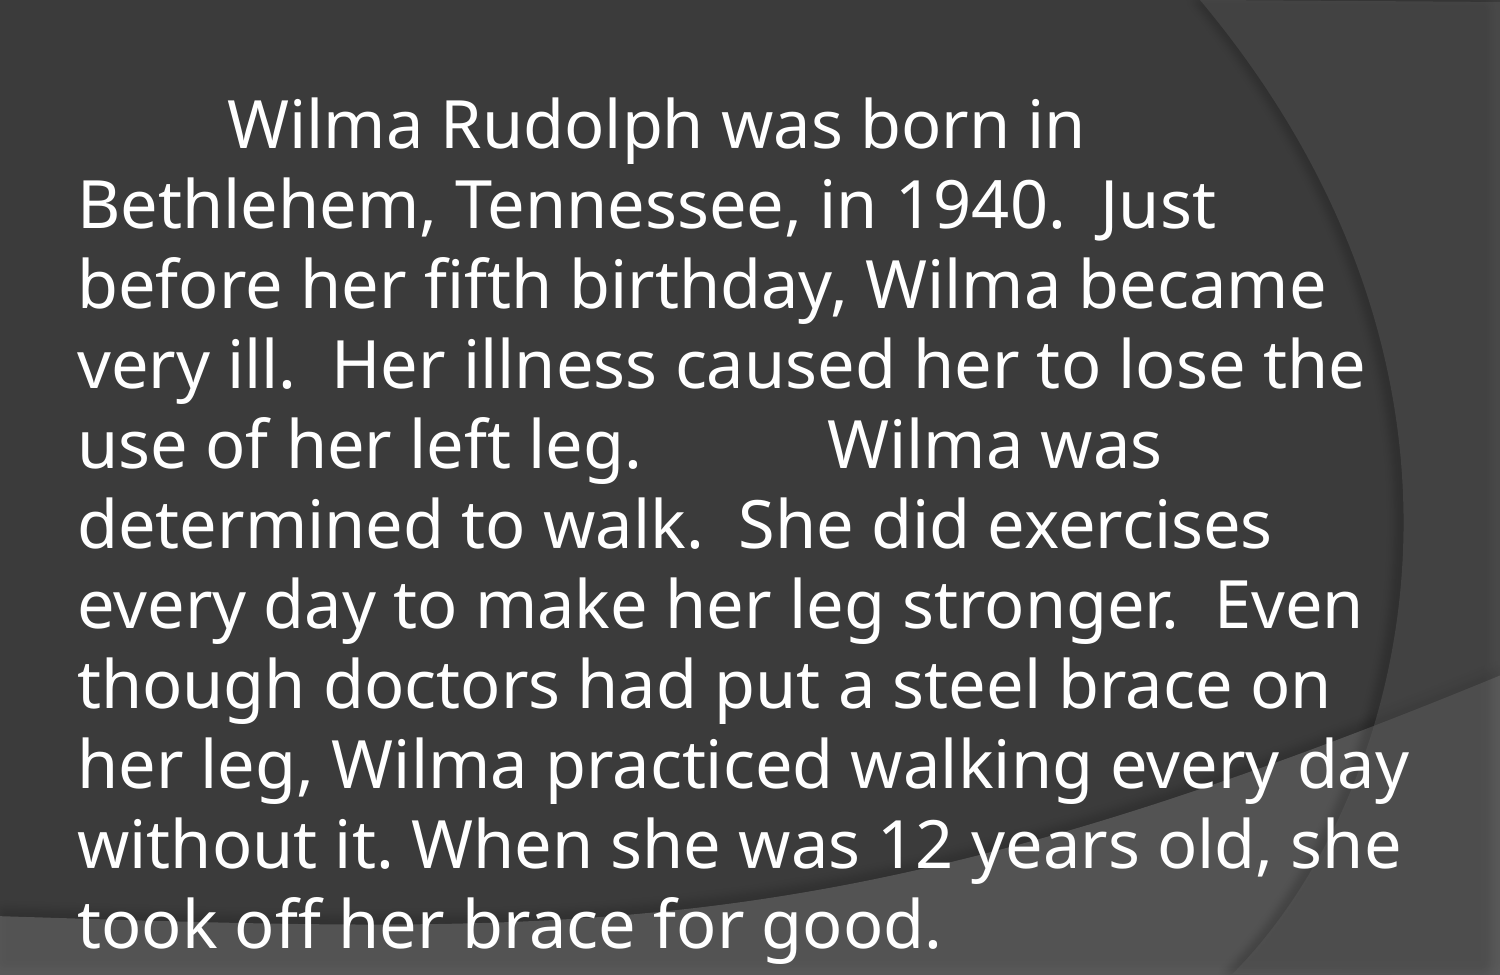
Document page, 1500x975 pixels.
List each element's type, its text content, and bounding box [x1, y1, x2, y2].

text_box Wilma Rudolph was born in Bethlehem, Tennessee, in 1940. Just before her fifth birthday, Wilma became very ill. Her illness caused her to lose the use of her left leg. Wilma was determined to walk. She did exercises every day to make her leg stronger. Even though doctors had put a steel brace on her leg, Wilma practiced walking every day without it. When she was 12 years old, she took off her brace for good. [62, 74, 1438, 970]
